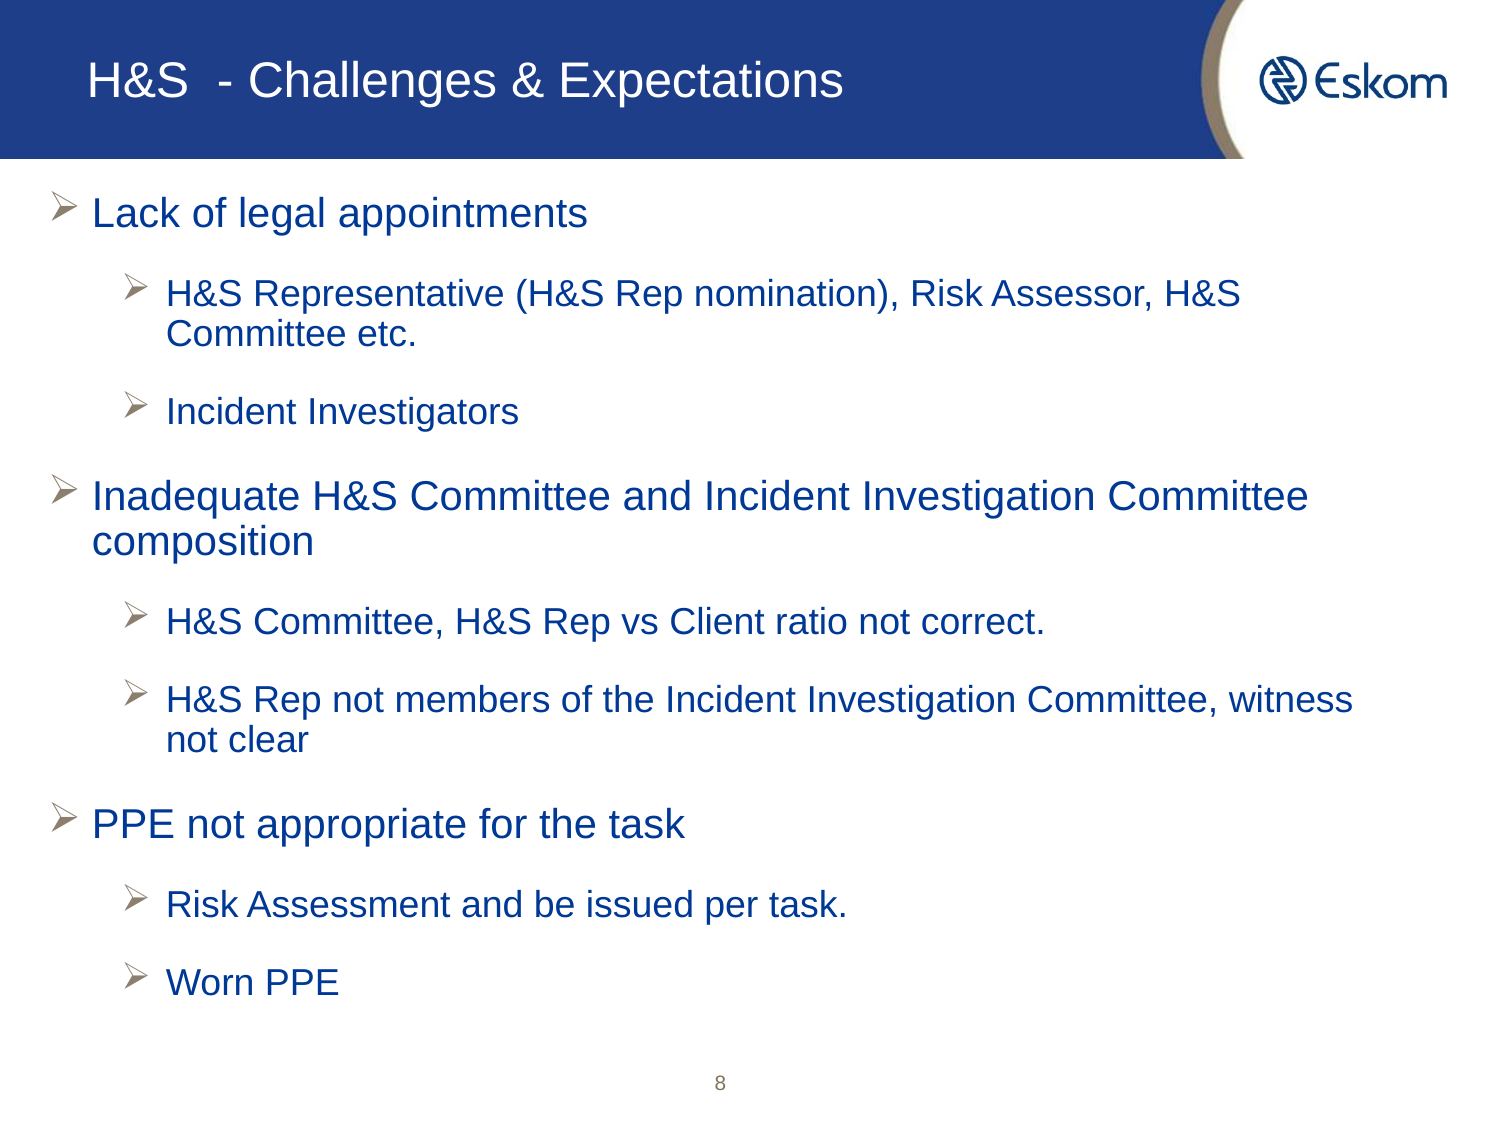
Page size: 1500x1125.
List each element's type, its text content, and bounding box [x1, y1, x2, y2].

picture [0, 0, 1246, 159]
list Lack of legal appointments H&S Representative (H&S Rep nomination), Risk Assessor, H&S Committee etc. Incident Investigators Inadequate H&S Committee and Incident Investigation Committee composition H&S Committee, H&S Rep vs Client ratio not correct. H&S Rep not members of the Incident Investigation Committee, witness not clear PPE not appropriate for the task Risk Assessment and be issued per task. Worn PPE [33, 183, 1408, 1012]
picture [1257, 55, 1450, 105]
title H&S - Challenges & Expectations [71, 27, 1142, 137]
slide_number 8 [643, 1058, 798, 1103]
